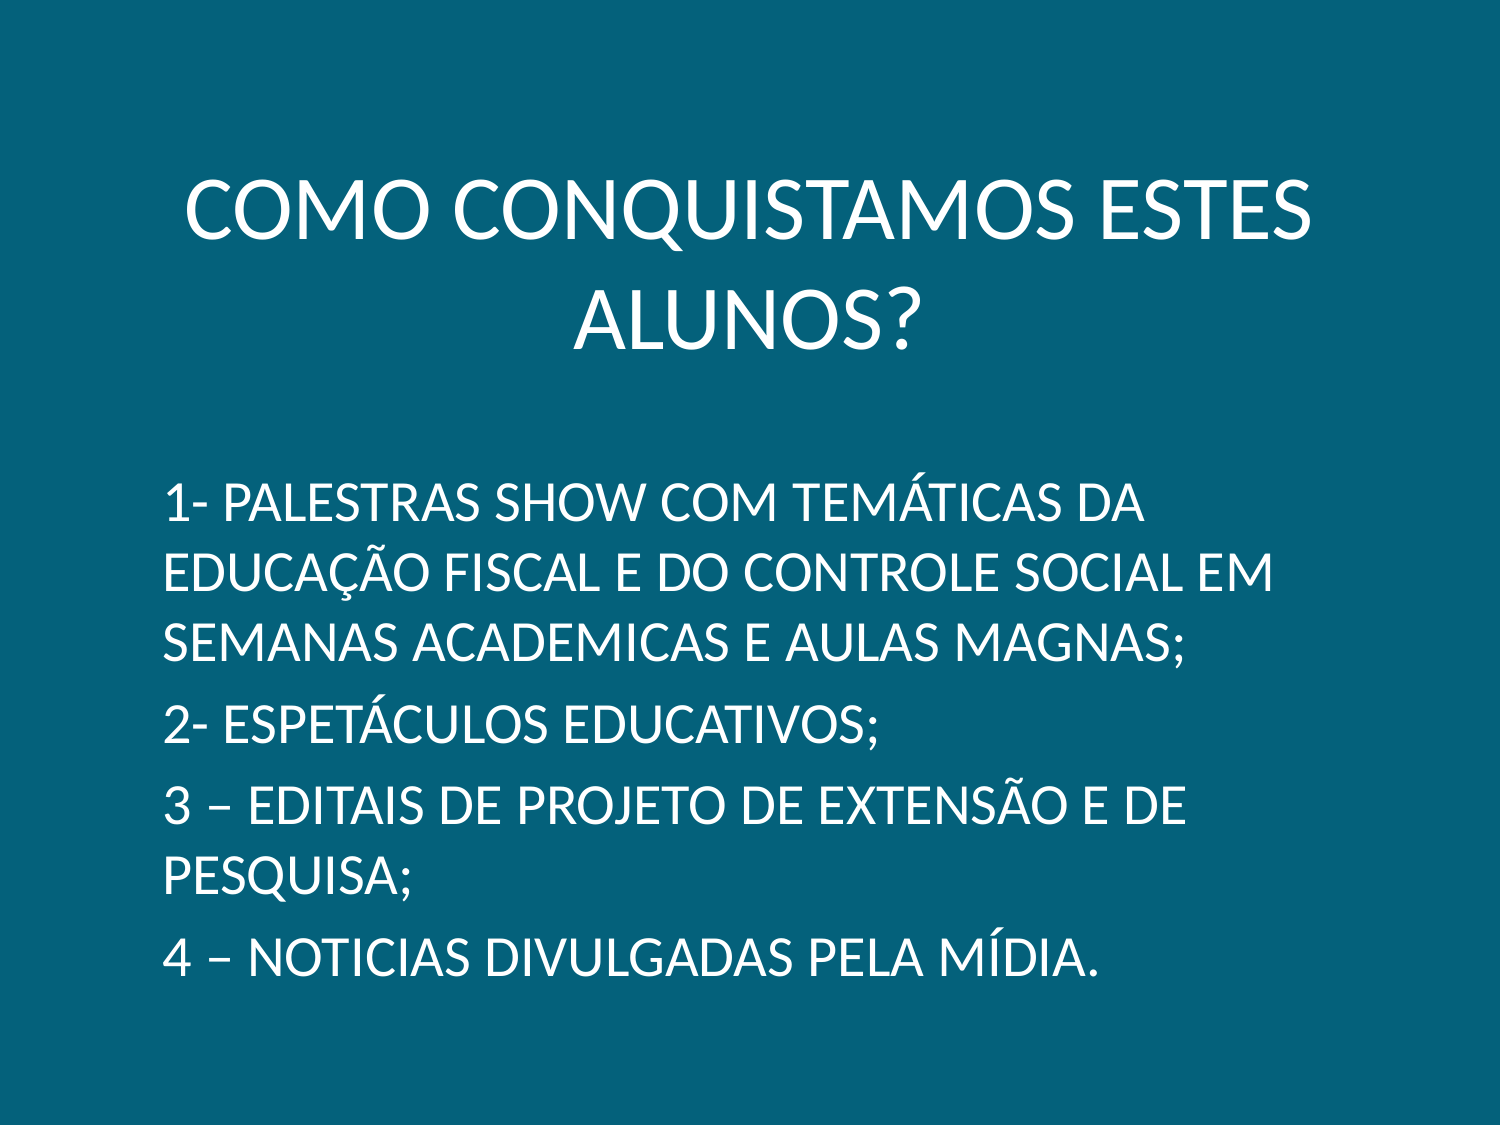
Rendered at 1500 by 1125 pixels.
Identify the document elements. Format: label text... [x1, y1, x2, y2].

subtitle 1- PALESTRAS SHOW COM TEMÁTICAS DA EDUCAÇÃO FISCAL E DO CONTROLE SOCIAL EM SEMANAS ACADEMICAS E AULAS MAGNAS; 2- ESPETÁCULOS EDUCATIVOS; 3 – EDITAIS DE PROJETO DE EXTENSÃO E DE PESQUISA; 4 – NOTICIAS DIVULGADAS PELA MÍDIA. [147, 456, 1424, 1012]
title COMO CONQUISTAMOS ESTES ALUNOS? [112, 137, 1388, 379]
